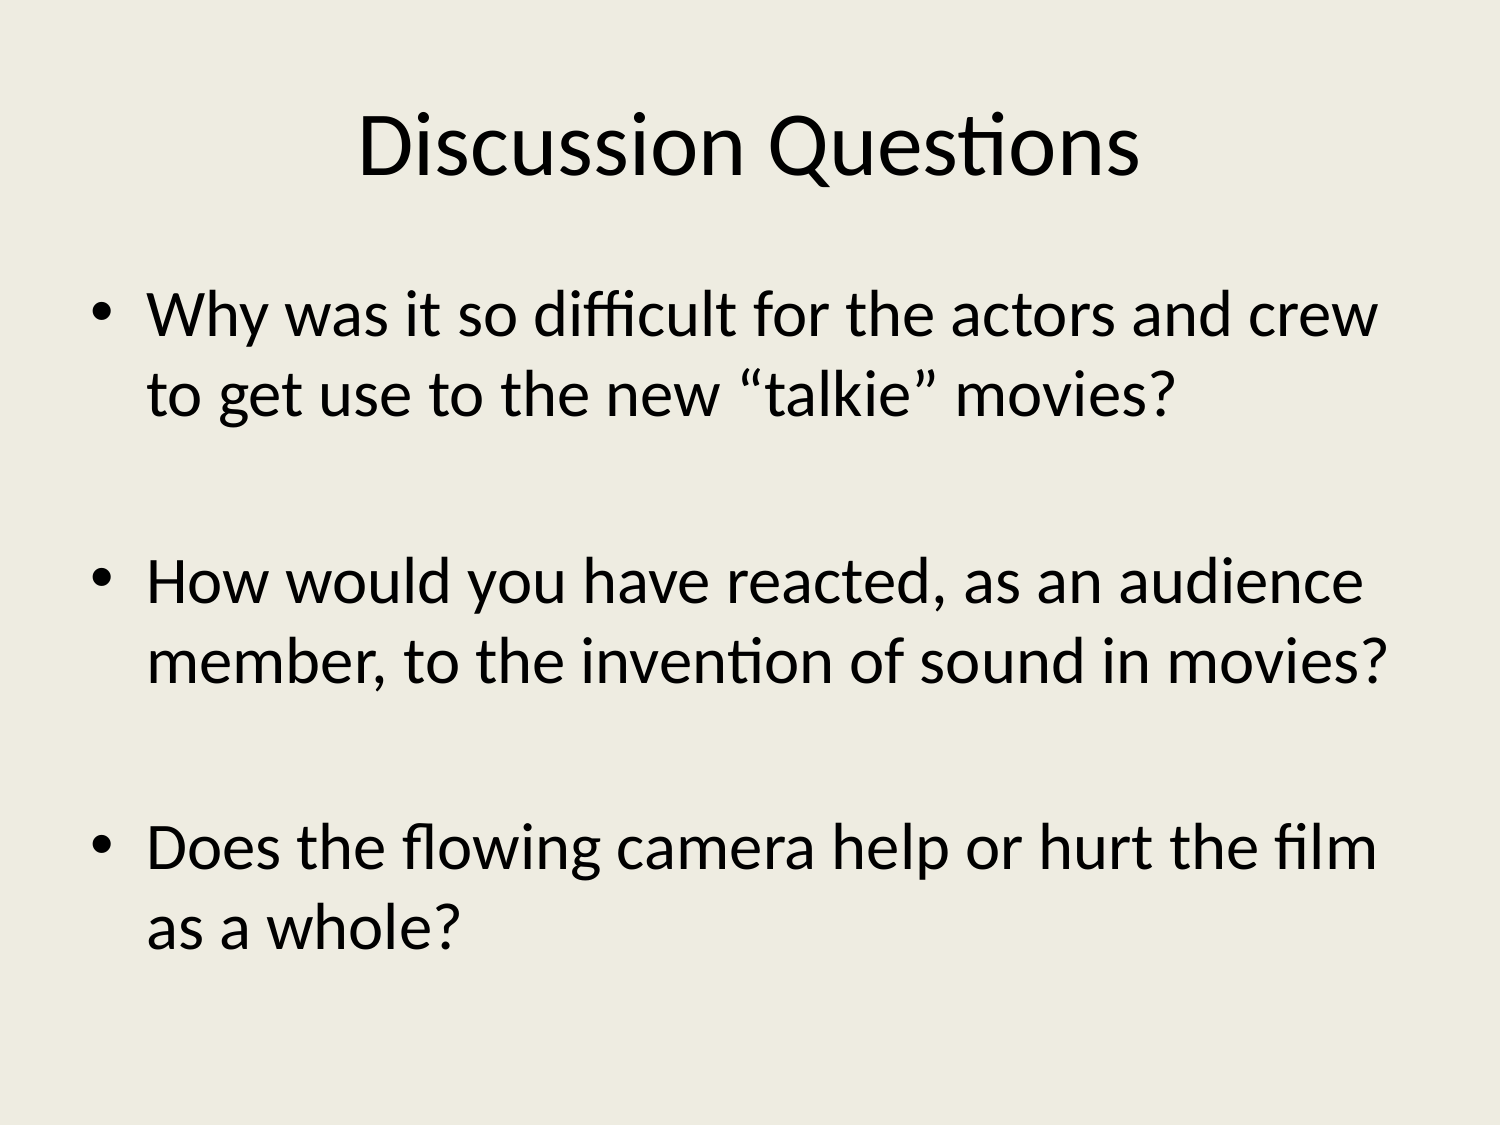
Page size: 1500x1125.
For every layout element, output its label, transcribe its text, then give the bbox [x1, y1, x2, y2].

list Why was it so difficult for the actors and crew to get use to the new “talkie” movies? How would you have reacted, as an audience member, to the invention of sound in movies? Does the flowing camera help or hurt the film as a whole? [75, 262, 1425, 1005]
title Discussion Questions [75, 45, 1425, 233]
